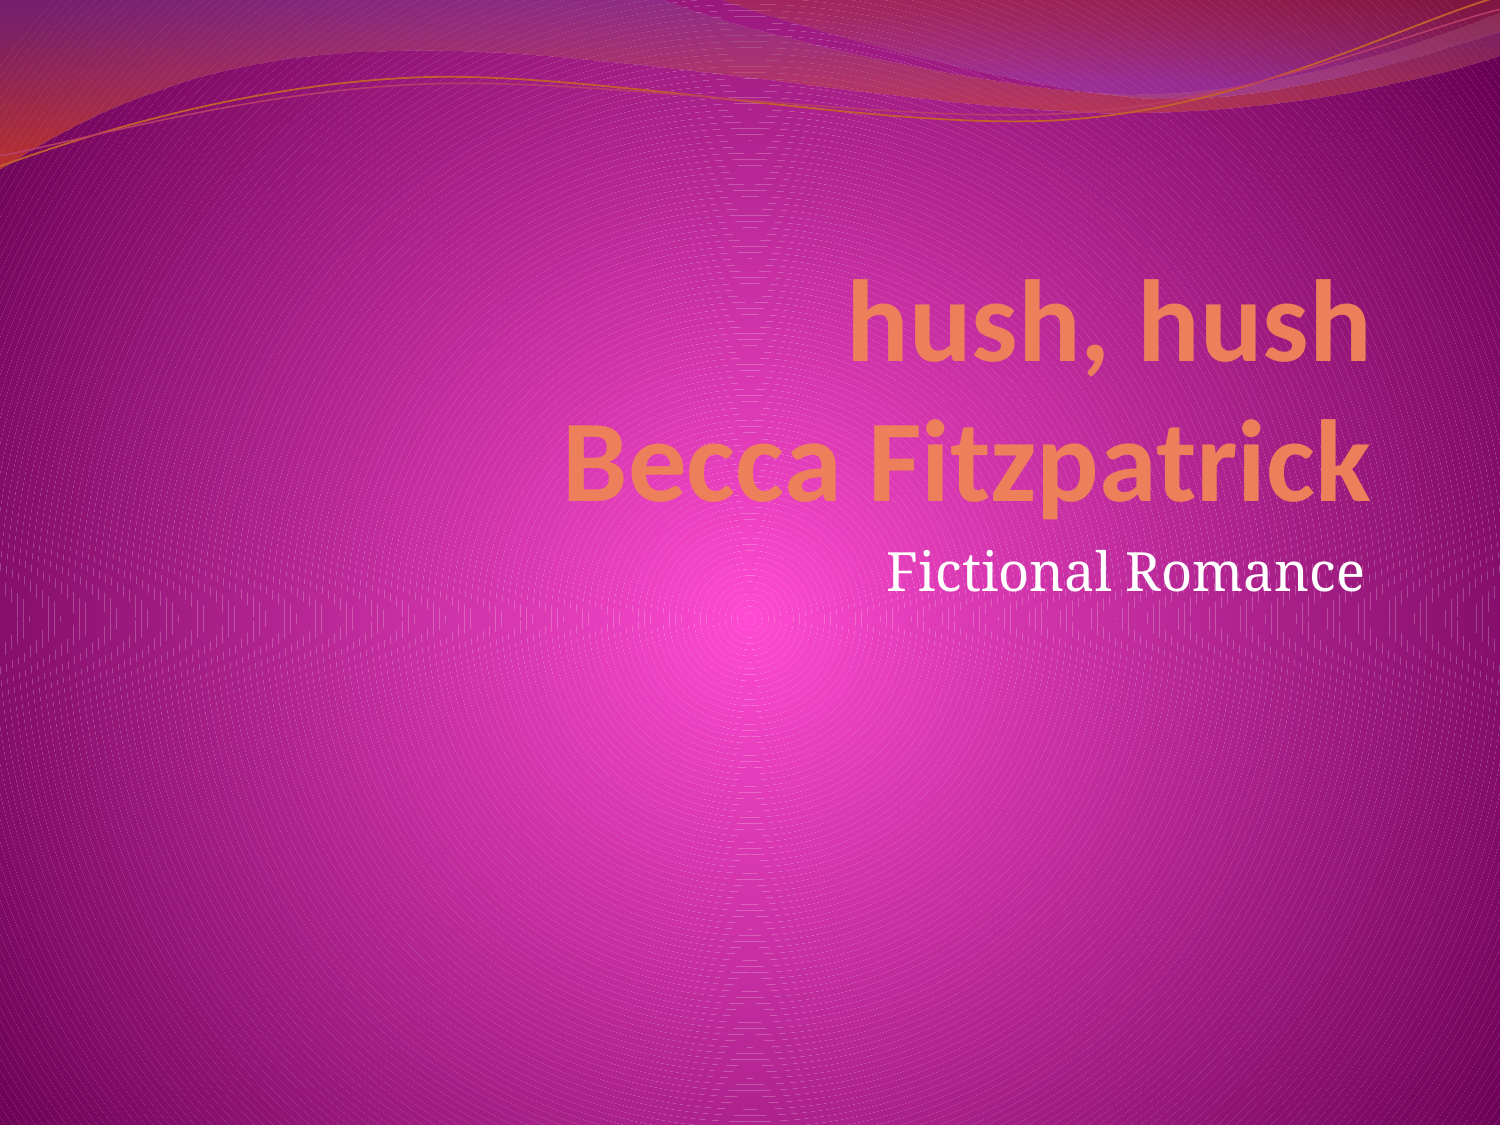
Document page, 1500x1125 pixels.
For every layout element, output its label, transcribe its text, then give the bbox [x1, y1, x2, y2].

title hush, hush Becca Fitzpatrick [87, 224, 1376, 525]
subtitle Fictional Romance [87, 529, 1376, 818]
